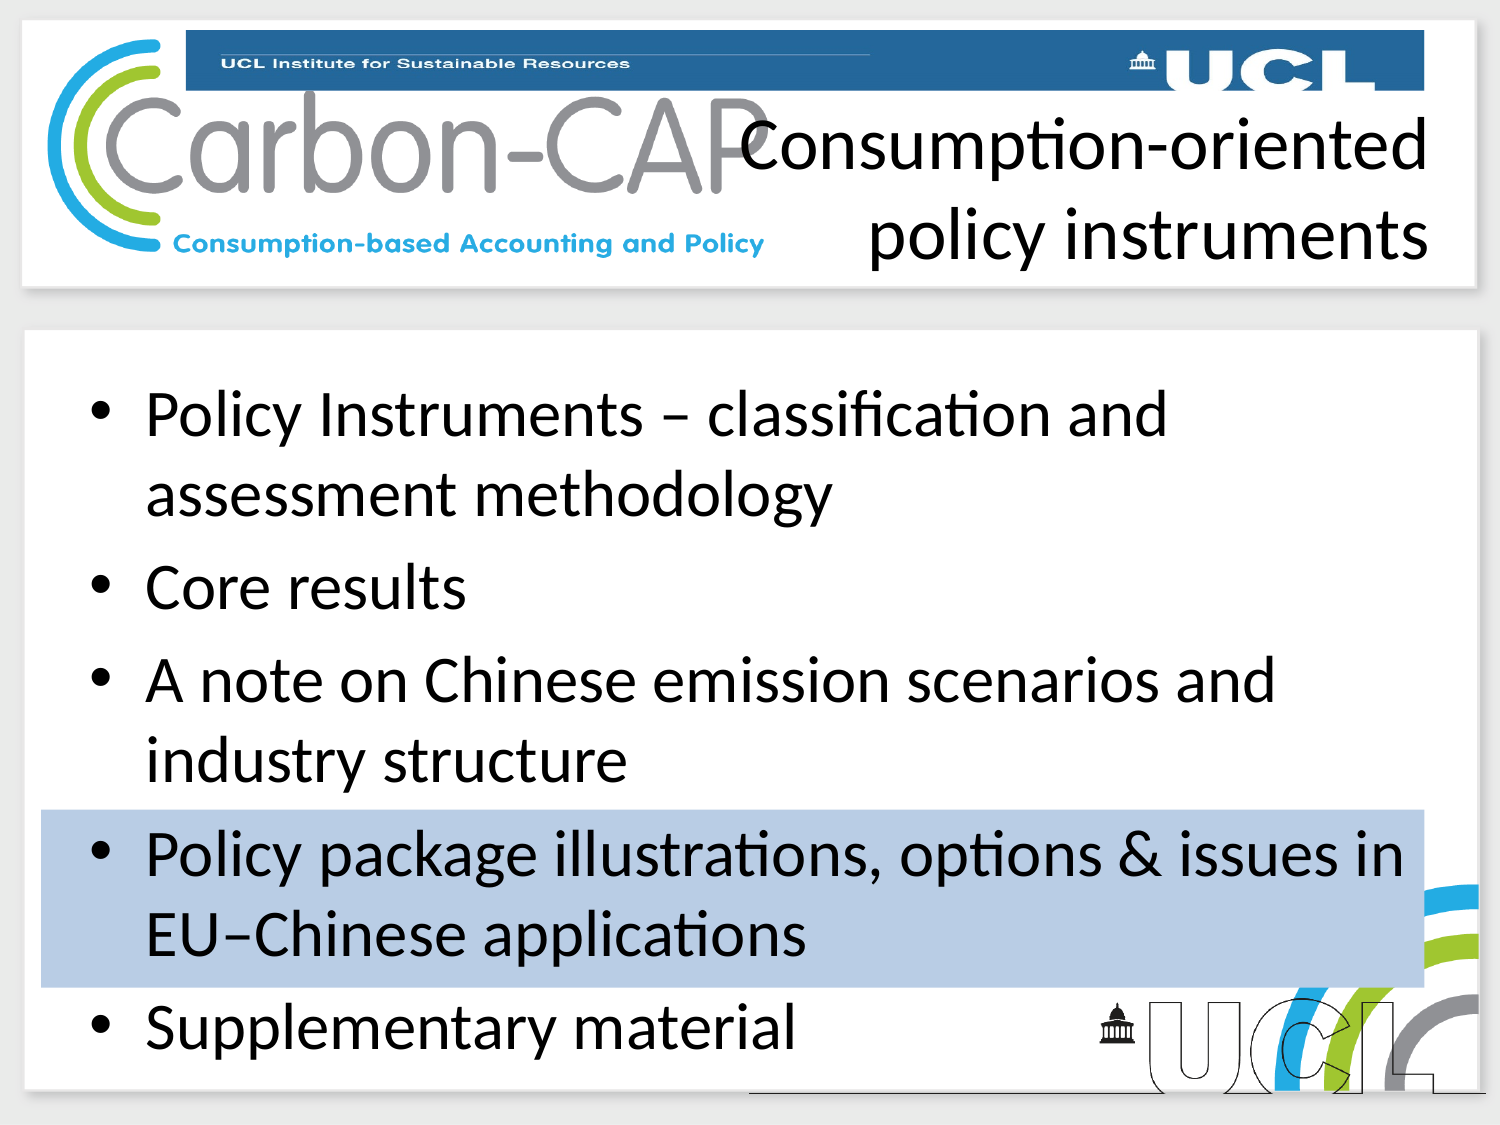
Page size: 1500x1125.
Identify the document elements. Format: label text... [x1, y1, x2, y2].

text_box [39, 808, 74, 990]
list Policy Instruments – classification and assessment methodology Core results A note on Chinese emission scenarios and industry structure Policy package illustrations, options & issues in EU–Chinese applications Supplementary material [74, 361, 1425, 1105]
title Consumption-oriented policy instruments [112, 90, 1463, 279]
picture [0, 0, 1500, 1125]
